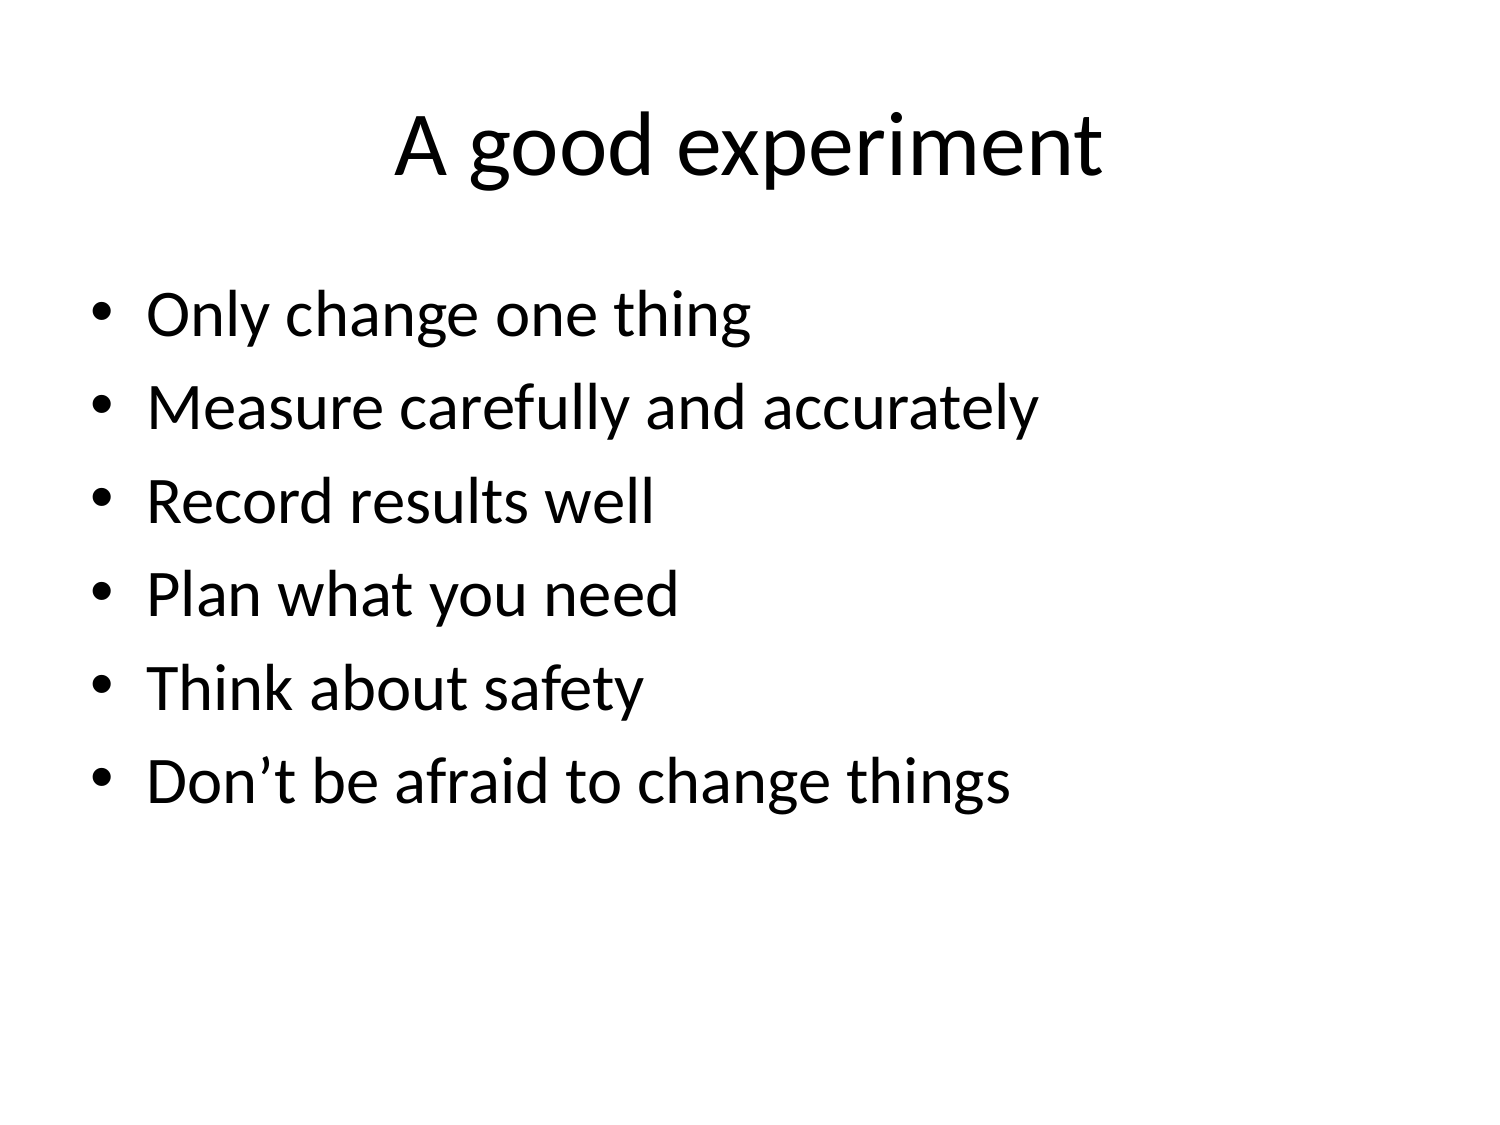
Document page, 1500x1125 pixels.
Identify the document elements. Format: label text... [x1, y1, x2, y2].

list Only change one thing Measure carefully and accurately Record results well Plan what you need Think about safety Don’t be afraid to change things [75, 262, 1425, 1005]
title A good experiment [75, 45, 1425, 233]
